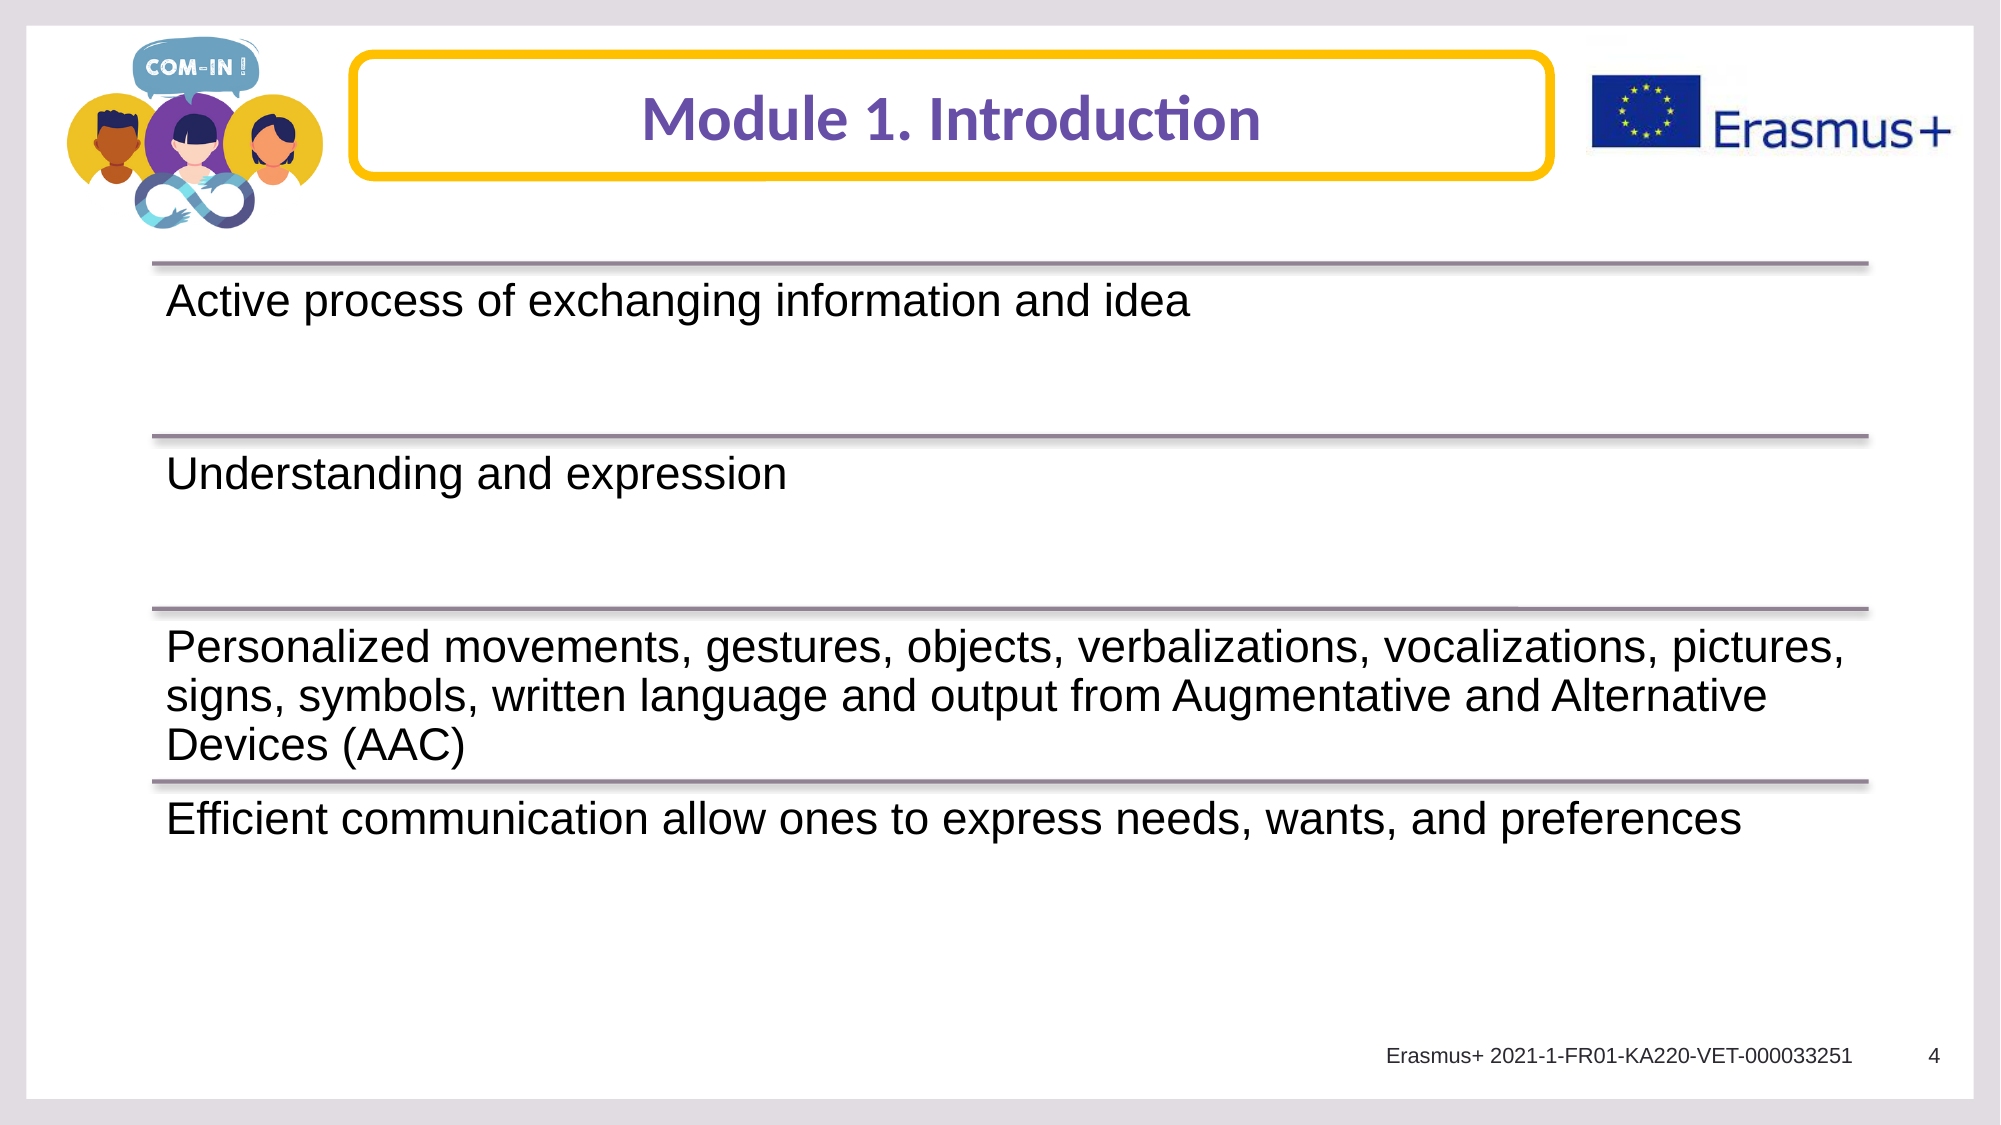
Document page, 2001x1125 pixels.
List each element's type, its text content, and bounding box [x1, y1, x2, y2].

picture [63, 35, 326, 232]
footer Erasmus+ 2021-1-FR01-KA220-VET-000033251 [1194, 1024, 1869, 1085]
slide_number 4 [1869, 1024, 1956, 1085]
text_box [330, 53, 1561, 178]
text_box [151, 263, 1870, 955]
text_box Module 1. Introduction [353, 54, 1551, 177]
text_box [395, 166, 1551, 218]
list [1586, 35, 1964, 247]
